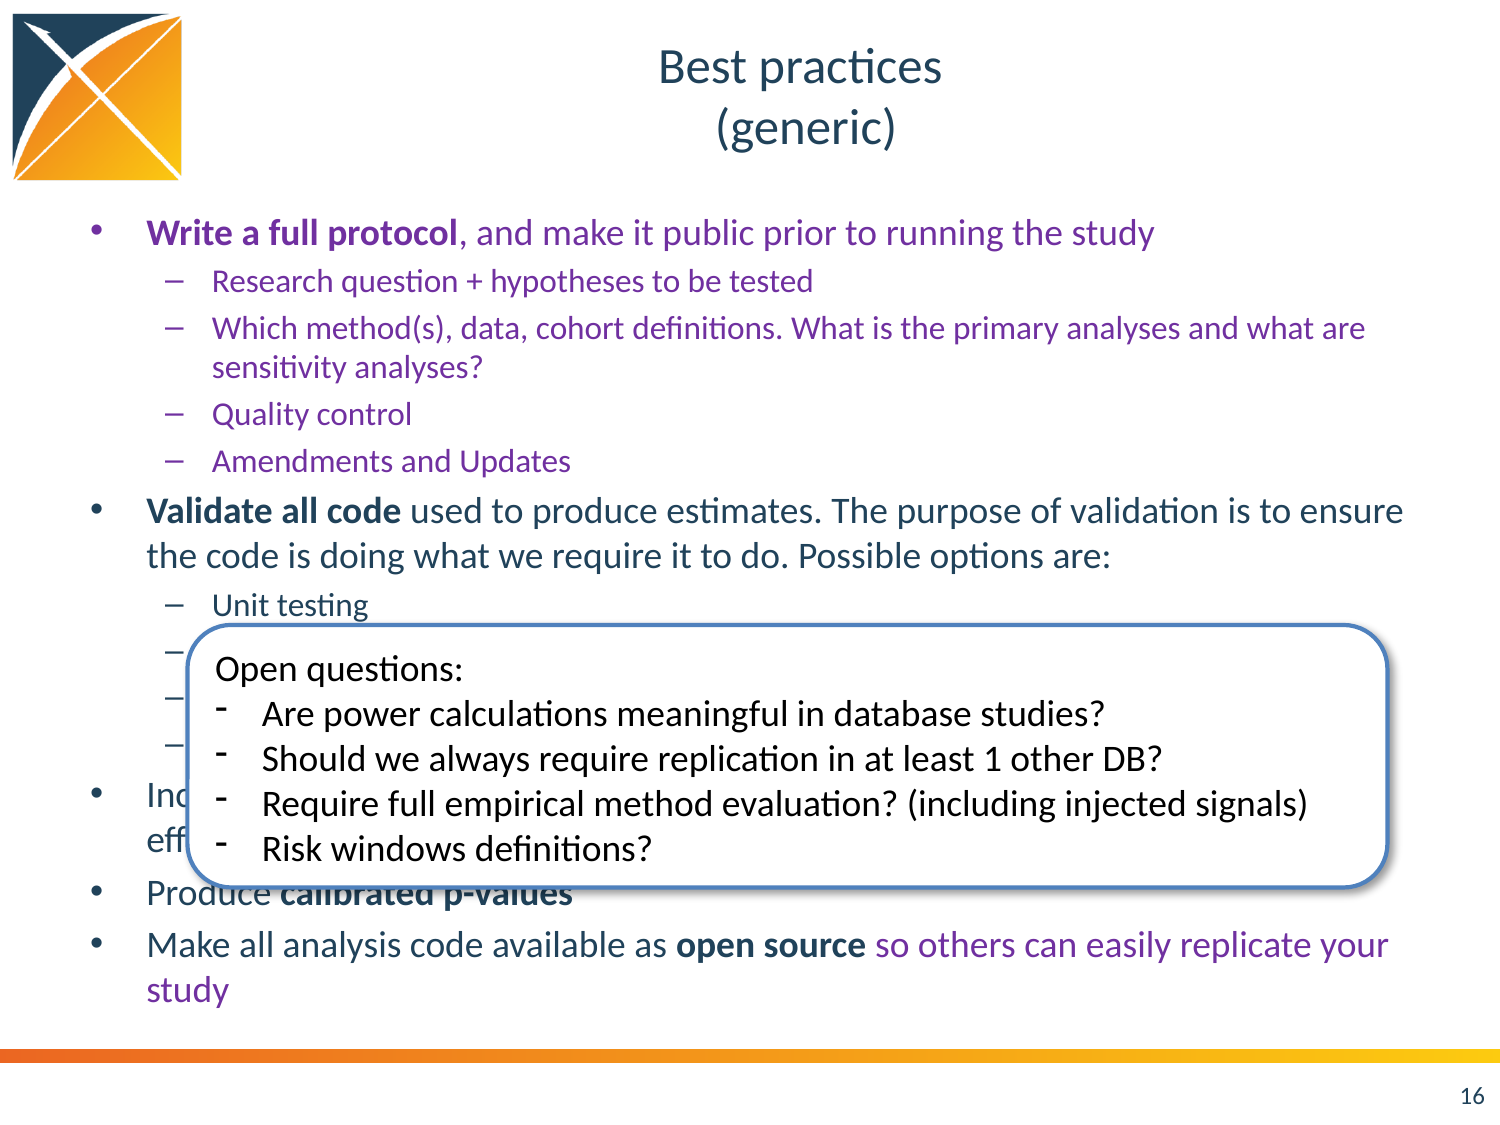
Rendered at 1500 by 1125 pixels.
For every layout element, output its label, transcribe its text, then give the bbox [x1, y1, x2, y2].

text_box Open questions: Are power calculations meaningful in database studies? Should we always require replication in at least 1 other DB? Require full empirical method evaluation? (including injected signals) Risk windows definitions? [185, 622, 1390, 890]
slide_number 16 [1149, 1065, 1500, 1125]
title Best practices (generic) [187, 24, 1425, 163]
list Write a full protocol, and make it public prior to running the study Research question + hypotheses to be tested Which method(s), data, cohort definitions. What is the primary analyses and what are sensitivity analyses? Quality control Amendments and Updates Validate all code used to produce estimates. The purpose of validation is to ensure the code is doing what we require it to do. Possible options are: Unit testing Simulation Double coding Code review Include negative controls (exposure-outcome pairs where we believe there is no effect) Produce calibrated p-values Make all analysis code available as open source so others can easily replicate your study [75, 200, 1425, 1005]
picture [0, 0, 206, 200]
